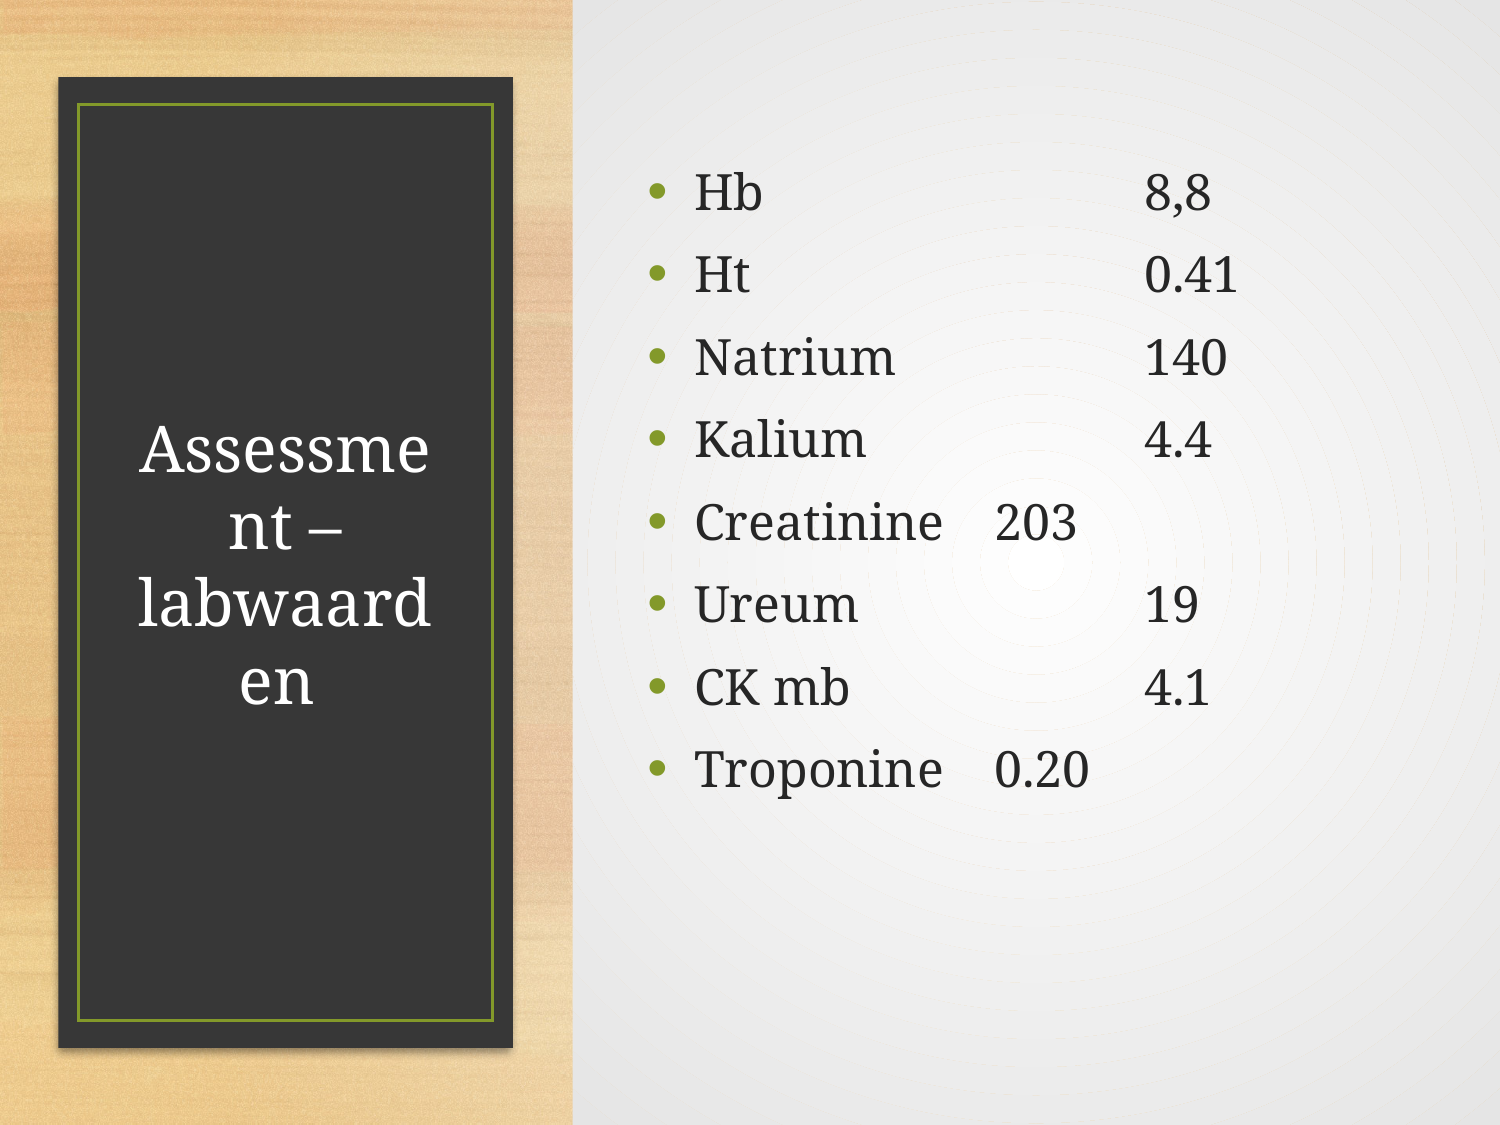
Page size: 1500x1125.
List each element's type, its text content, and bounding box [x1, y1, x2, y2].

text_box [571, 0, 1500, 1125]
text_box [0, 0, 571, 1125]
list Hb 8,8 Ht 0.41 Natrium 140 Kalium 4.4 Creatinine 203 Ureum 19 CK mb 4.1 Troponine 0.20 [632, 77, 1365, 964]
text_box [57, 76, 514, 1049]
title Assessment – labwaarden [117, 156, 454, 968]
text_box [78, 103, 493, 1021]
